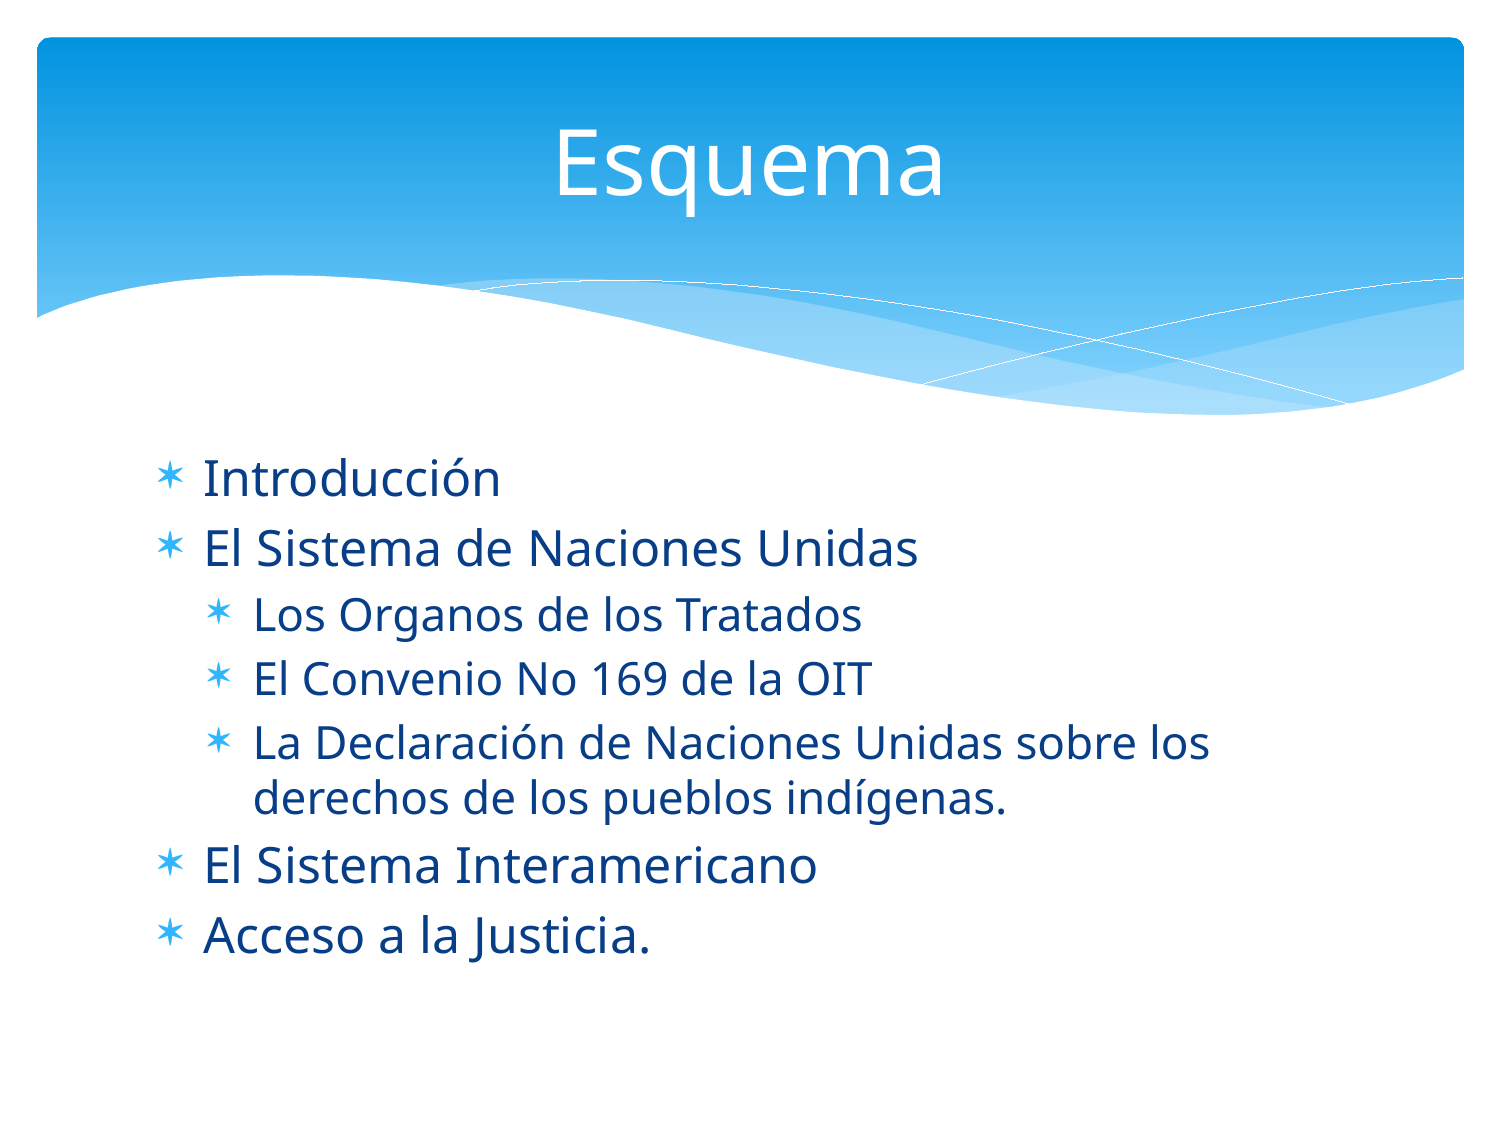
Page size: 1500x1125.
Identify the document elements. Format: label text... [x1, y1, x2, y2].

list Introducción El Sistema de Naciones Unidas Los Organos de los Tratados El Convenio No 169 de la OIT La Declaración de Naciones Unidas sobre los derechos de los pueblos indígenas. El Sistema Interamericano Acceso a la Justicia. [143, 438, 1359, 1005]
title Esquema [75, 55, 1425, 261]
